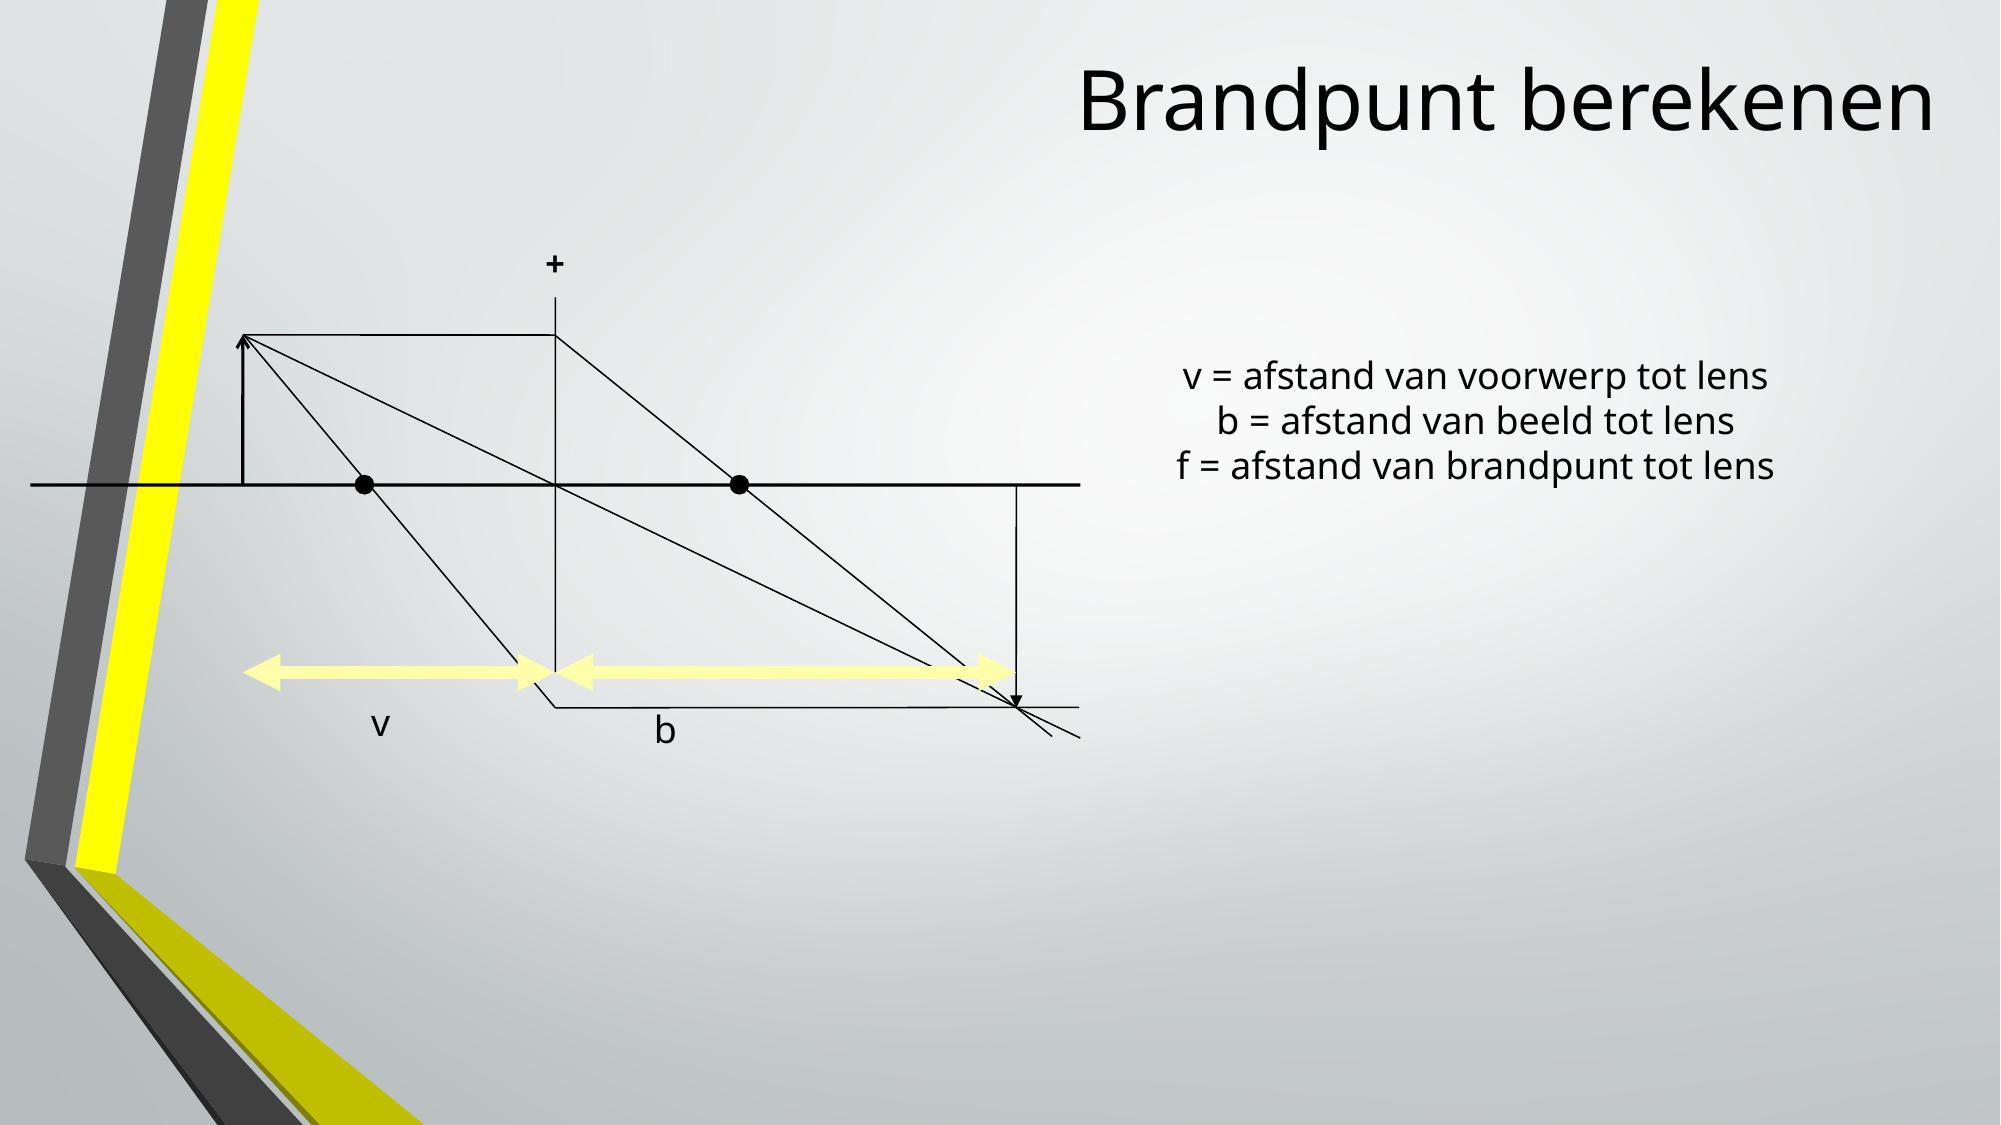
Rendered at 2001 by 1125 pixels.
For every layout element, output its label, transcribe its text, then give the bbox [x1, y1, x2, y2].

text_box [730, 475, 749, 494]
text_box [355, 475, 374, 494]
text_box + [530, 234, 581, 290]
text_box [1010, 673, 1023, 708]
title Brandpunt berekenen [685, 0, 2000, 242]
text_box b [639, 698, 825, 759]
text_box v [356, 691, 542, 752]
